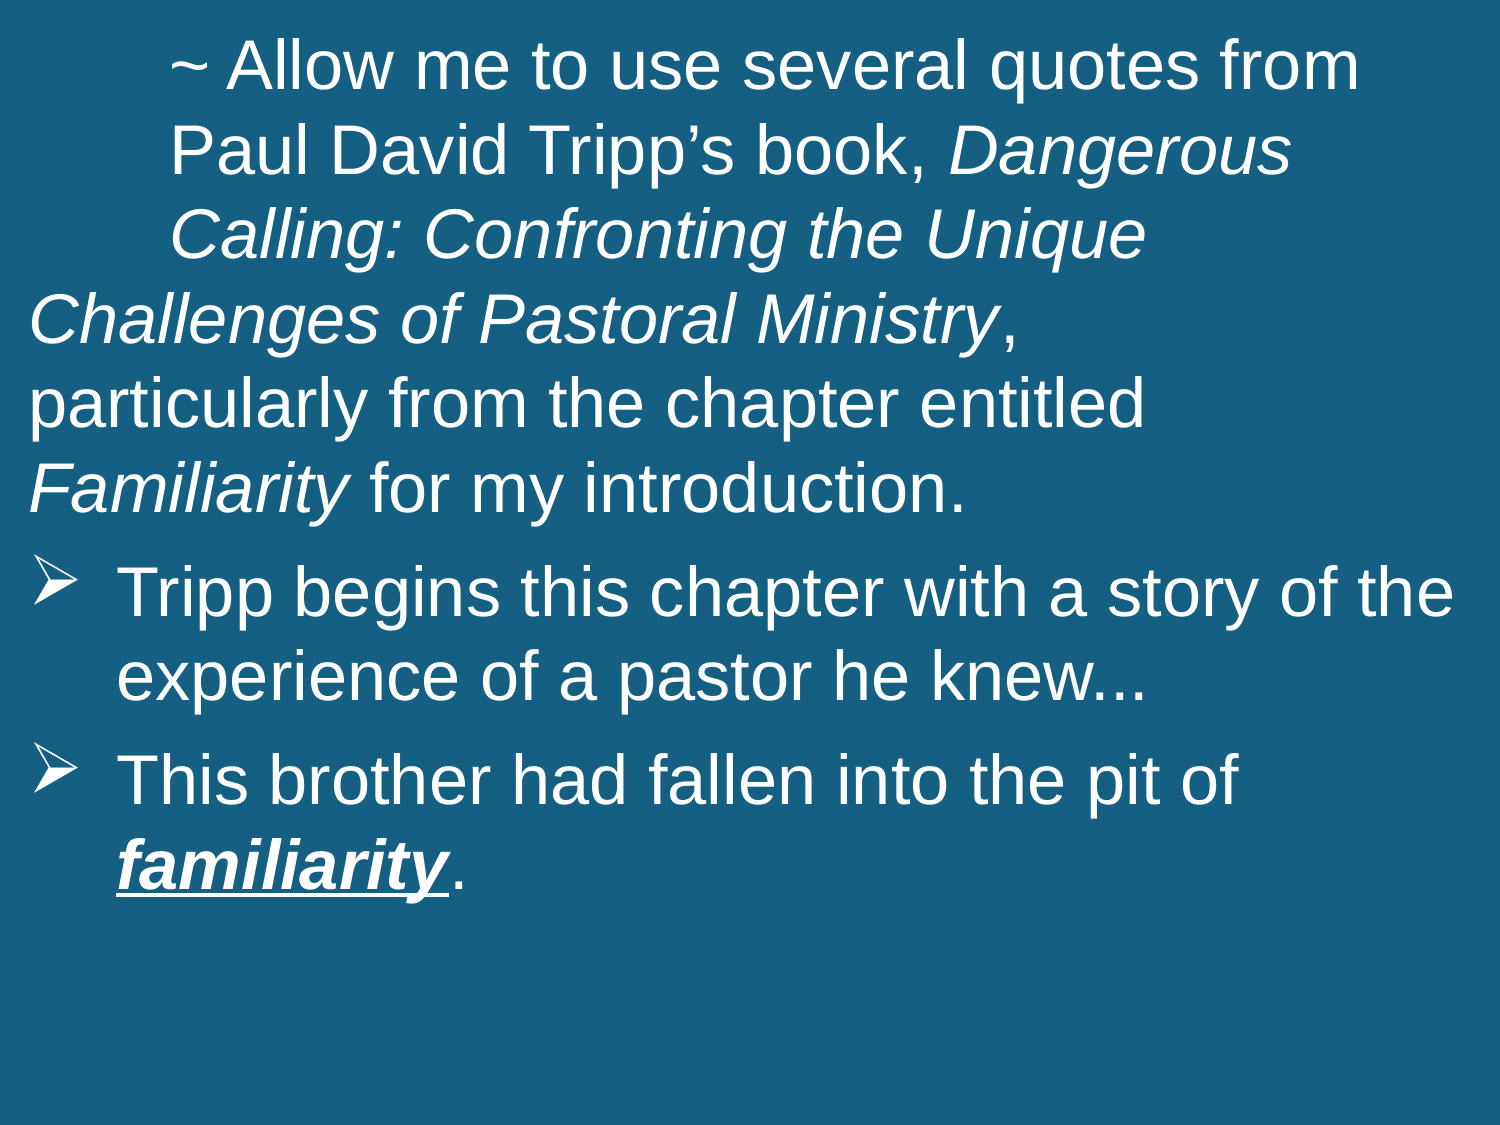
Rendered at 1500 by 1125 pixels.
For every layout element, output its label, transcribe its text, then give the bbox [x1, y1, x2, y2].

subtitle ~ Allow me to use several quotes from Paul David Tripp’s book, Dangerous Calling: Confronting the Unique Challenges of Pastoral Ministry, particularly from the chapter entitled Familiarity for my introduction. Tripp begins this chapter with a story of the experience of a pastor he knew... This brother had fallen into the pit of familiarity. [13, 11, 1490, 1111]
